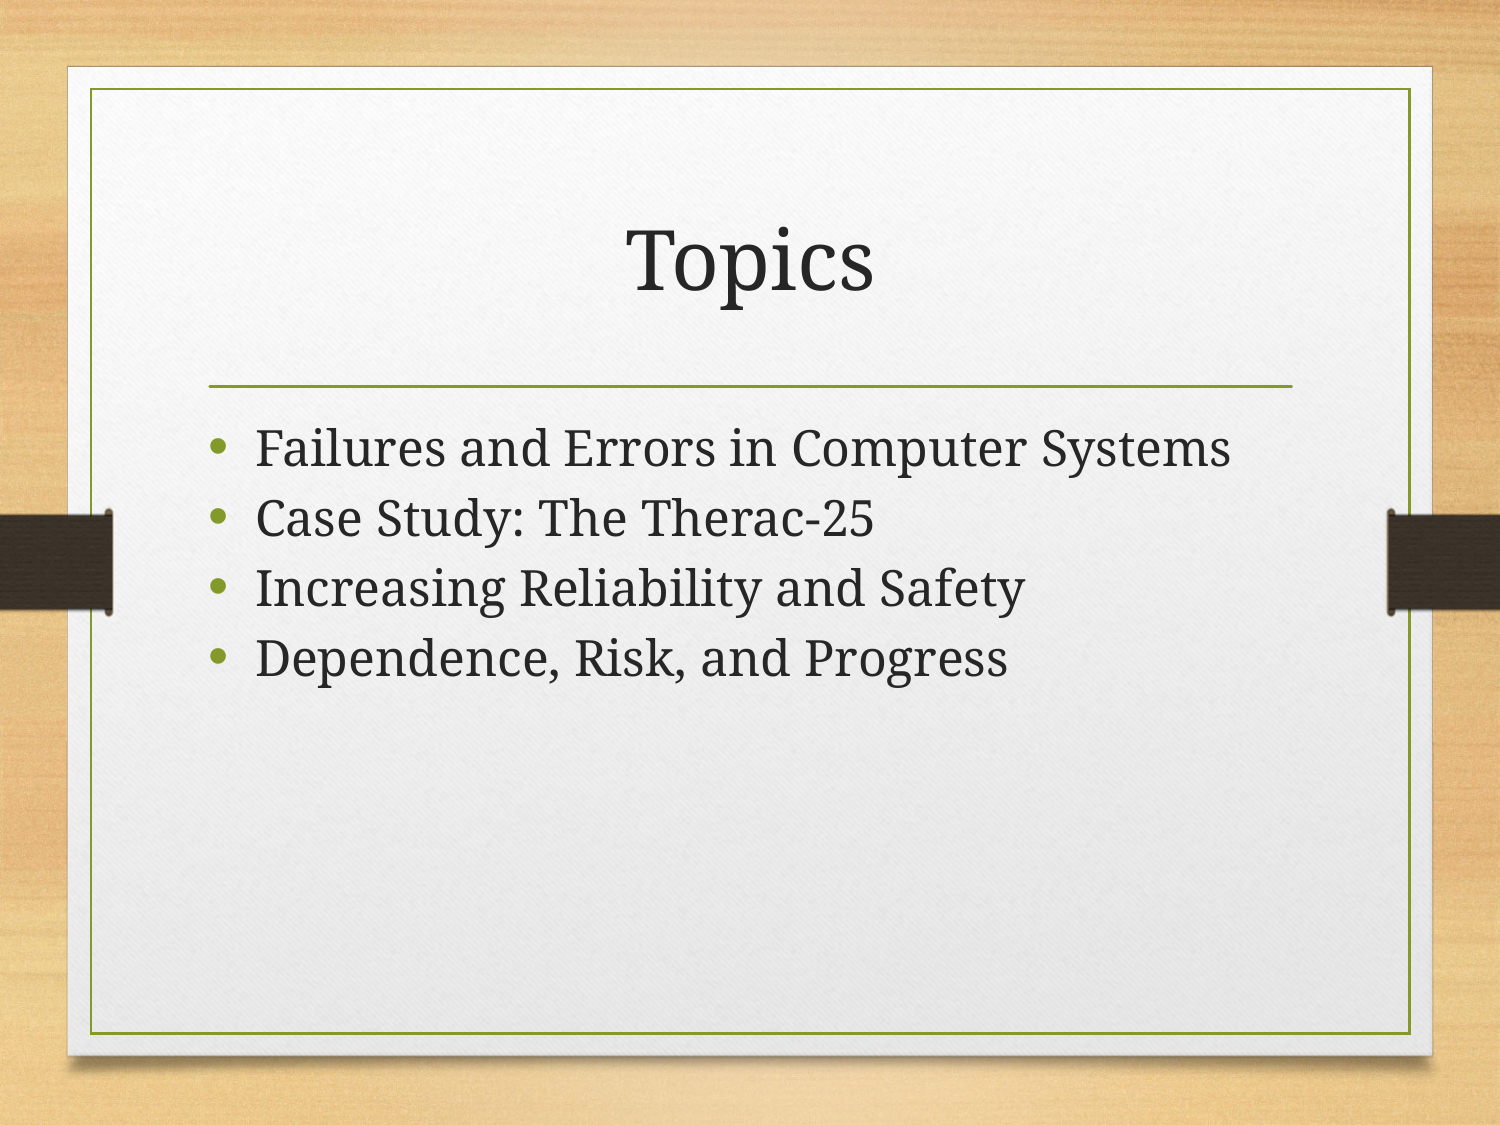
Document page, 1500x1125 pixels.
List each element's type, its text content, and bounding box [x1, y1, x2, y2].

title Topics [193, 150, 1309, 365]
picture [0, 0, 1500, 1125]
list Failures and Errors in Computer Systems Case Study: The Therac-25 Increasing Reliability and Safety Dependence, Risk, and Progress [193, 408, 1309, 974]
